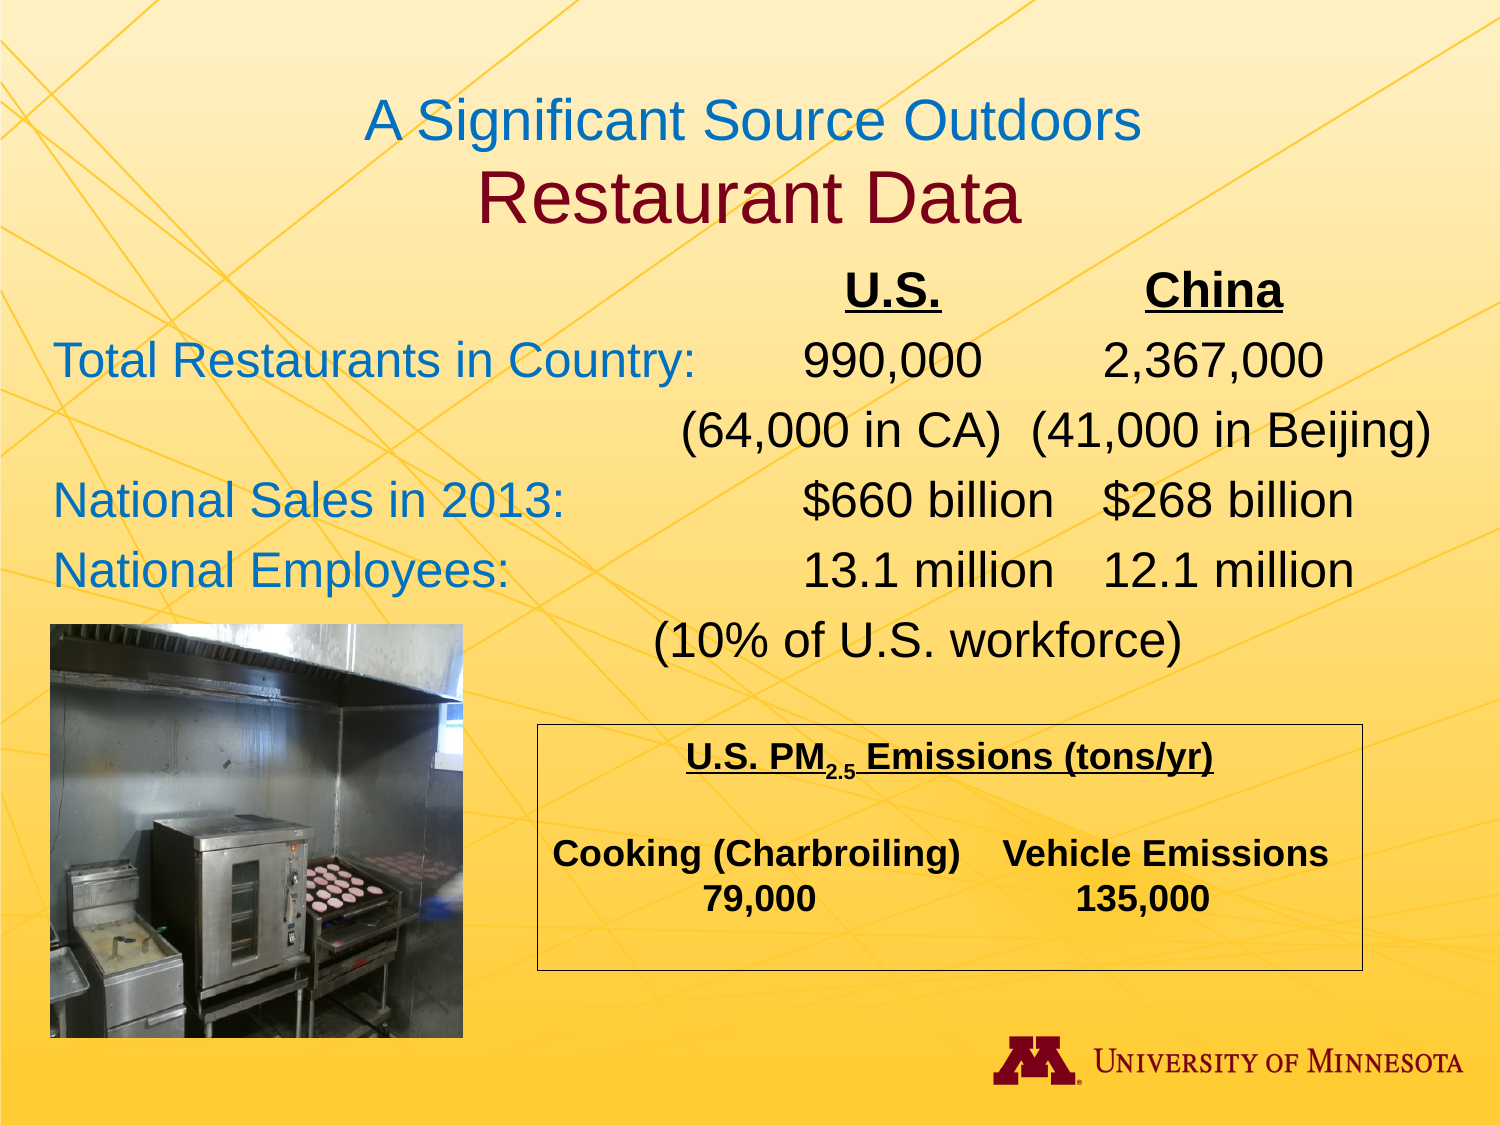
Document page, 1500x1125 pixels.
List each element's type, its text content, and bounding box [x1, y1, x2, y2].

list U.S. China Total Restaurants in Country: 990,000 2,367,000 (64,000 in CA) (41,000 in Beijing) National Sales in 2013: $660 billion $268 billion National Employees: 13.1 million 12.1 million (10% of U.S. workforce) [37, 249, 1463, 1000]
text_box U.S. PM2.5 Emissions (tons/yr) Cooking (Charbroiling) Vehicle Emissions 79,000 135,000 [537, 724, 1363, 971]
text_box A Significant Source Outdoors [350, 75, 1225, 160]
picture [0, 0, 1500, 1125]
title Restaurant Data [37, 112, 1463, 249]
